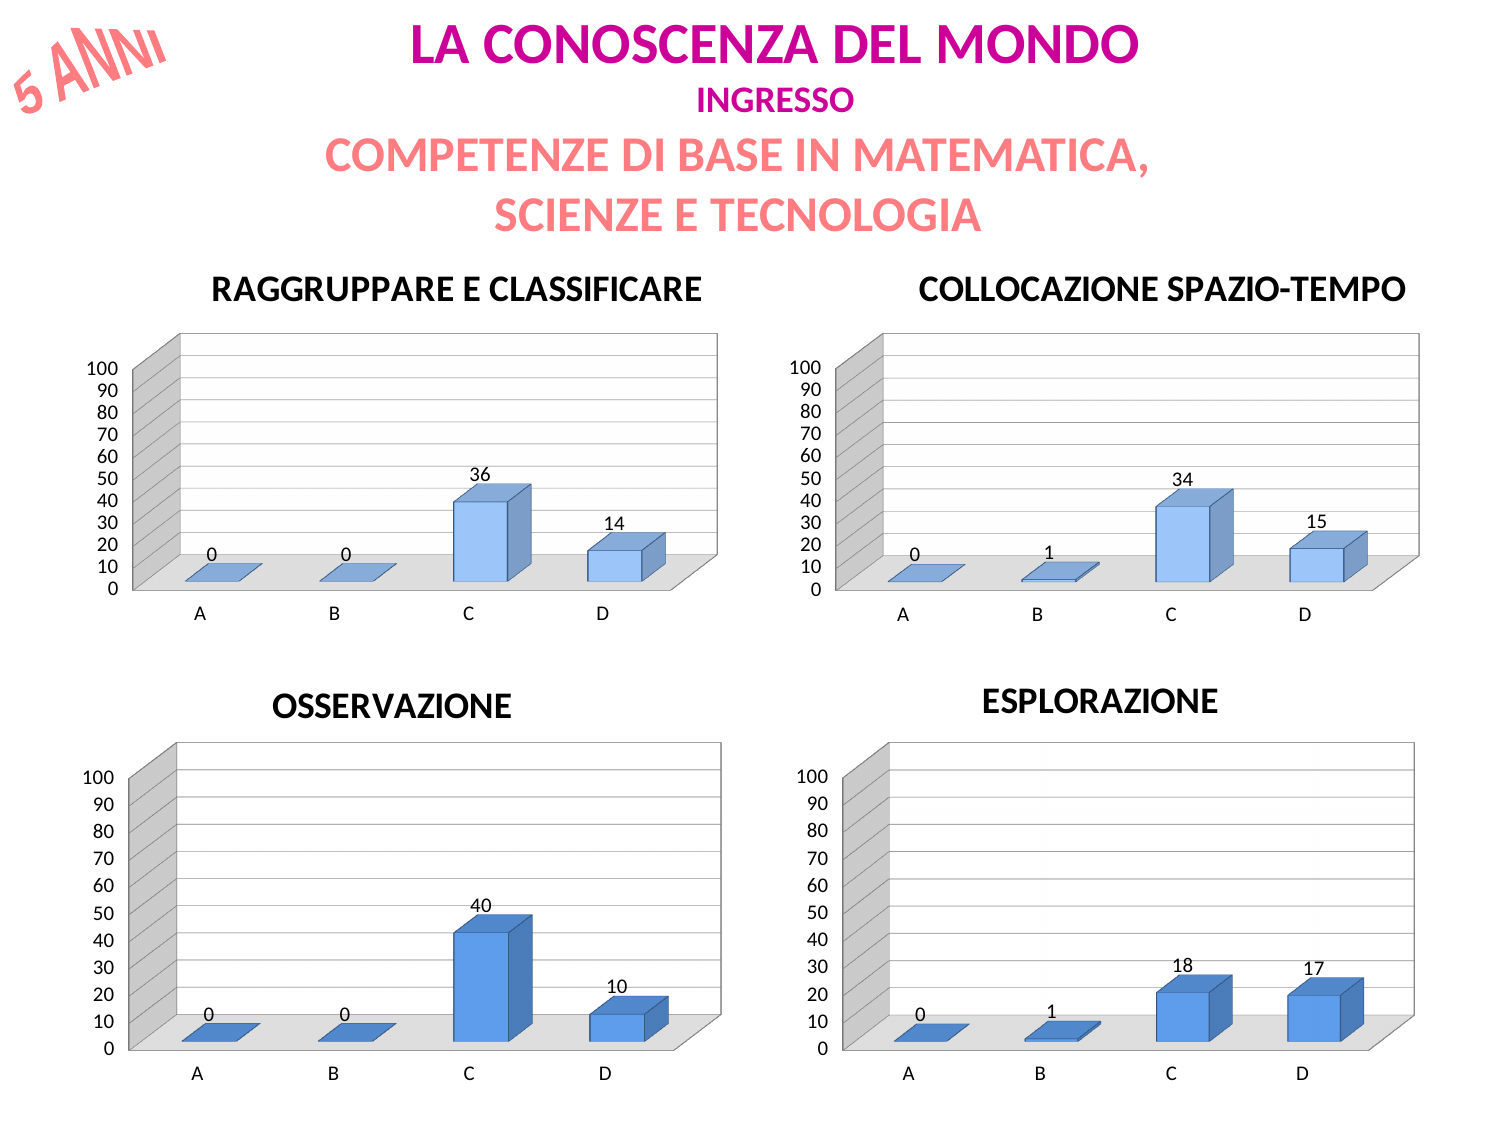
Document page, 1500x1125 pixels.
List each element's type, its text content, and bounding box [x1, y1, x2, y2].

chart [775, 249, 1434, 634]
chart [64, 656, 739, 1095]
text_box Competenze di base in matematica, scienze e tecnologia [277, 113, 1199, 249]
chart [64, 249, 739, 634]
text_box LA CONOSCENZA DEL MONDO INGRESSO [395, 0, 1156, 113]
chart [775, 656, 1436, 1095]
